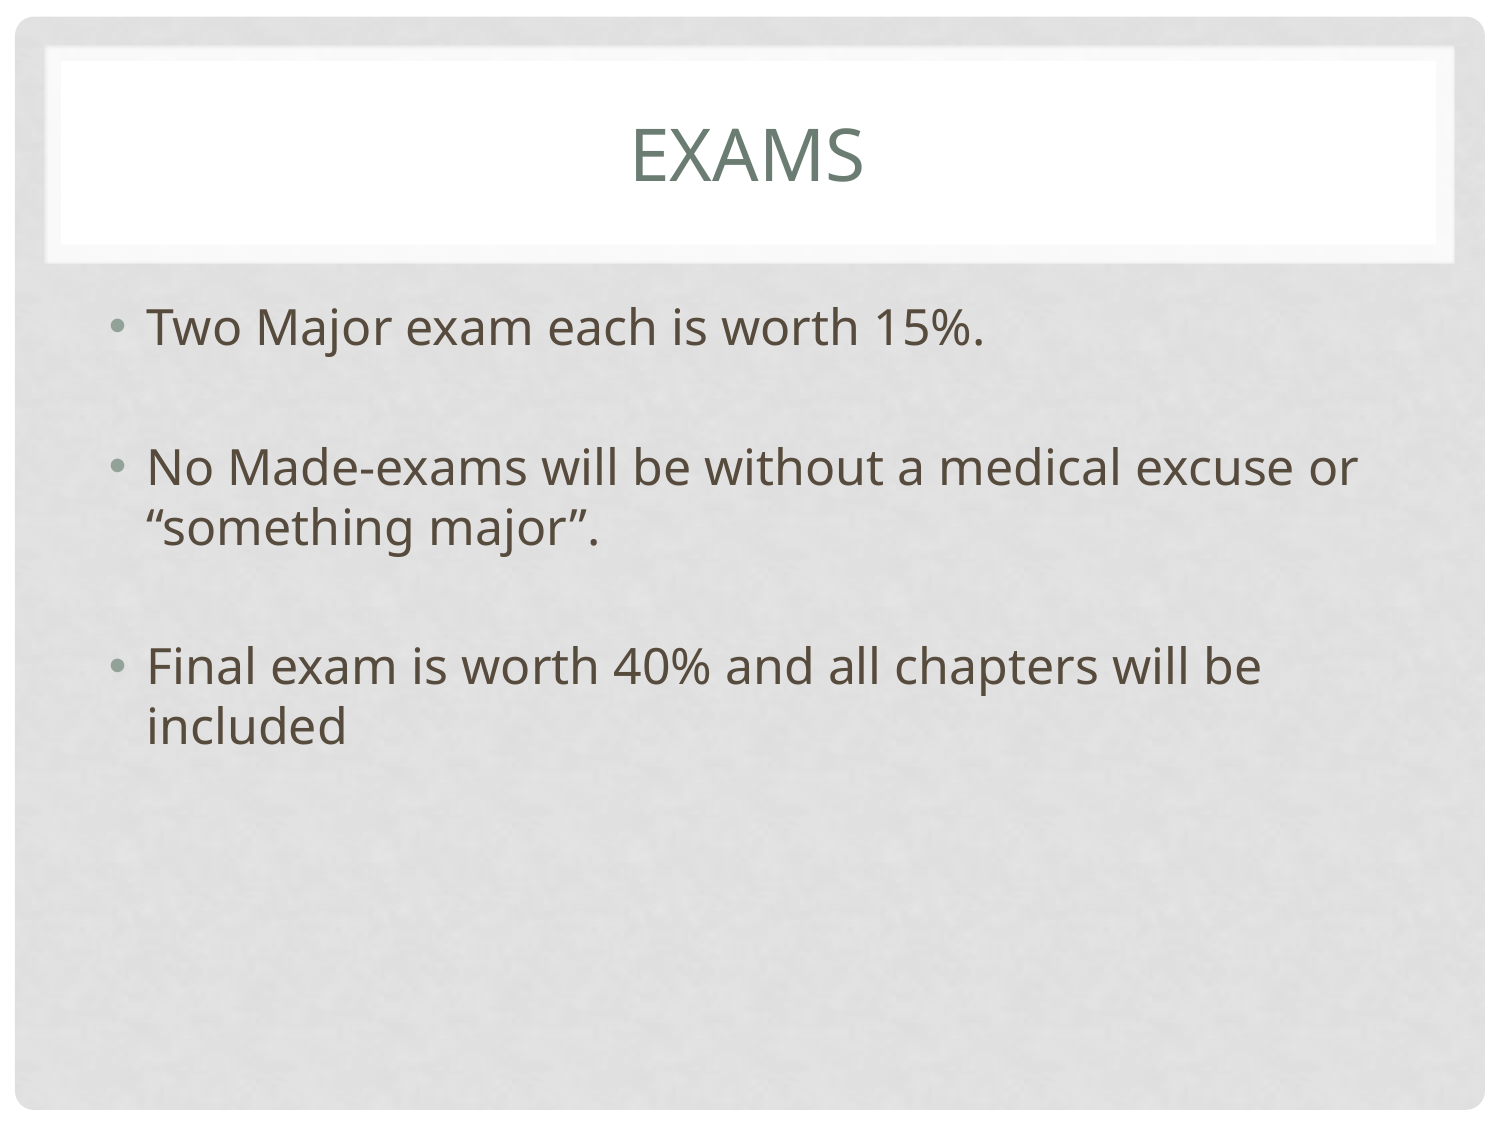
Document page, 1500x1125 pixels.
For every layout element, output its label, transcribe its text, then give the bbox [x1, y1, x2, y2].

title Exams [69, 66, 1425, 238]
list Two Major exam each is worth 15%. No Made-exams will be without a medical excuse or “something major”. Final exam is worth 40% and all chapters will be included [75, 287, 1425, 1005]
